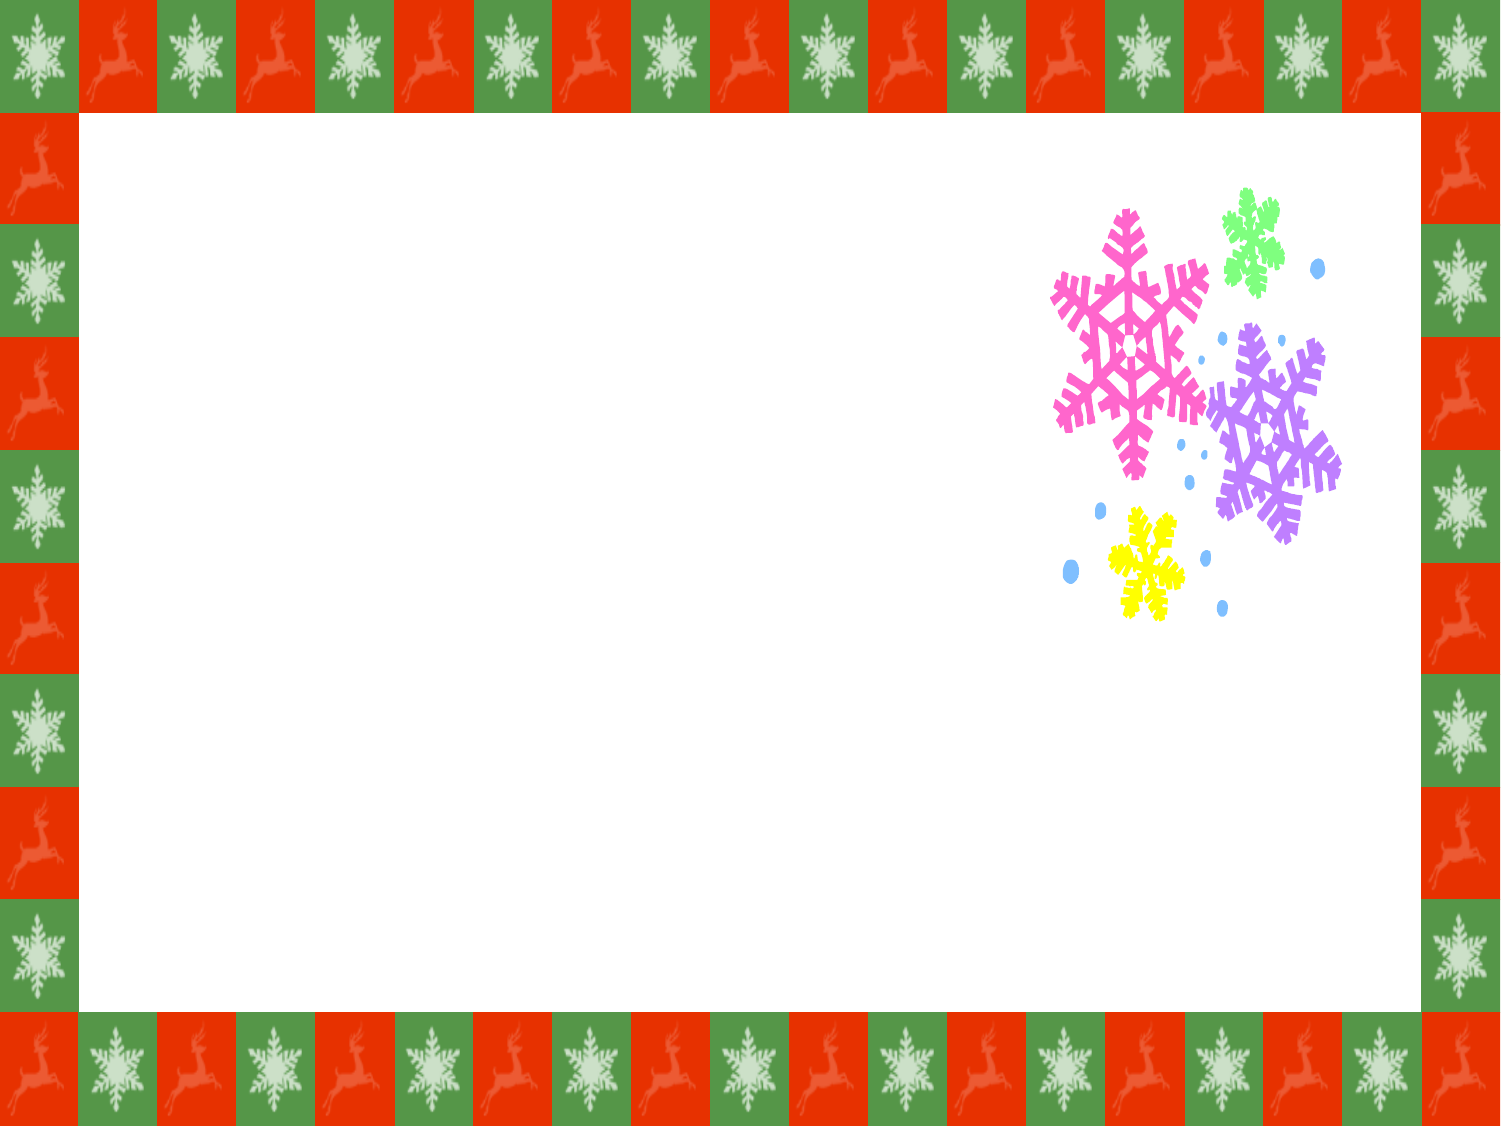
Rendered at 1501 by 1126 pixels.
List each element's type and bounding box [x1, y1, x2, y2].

text_box [0, 0, 1501, 1126]
